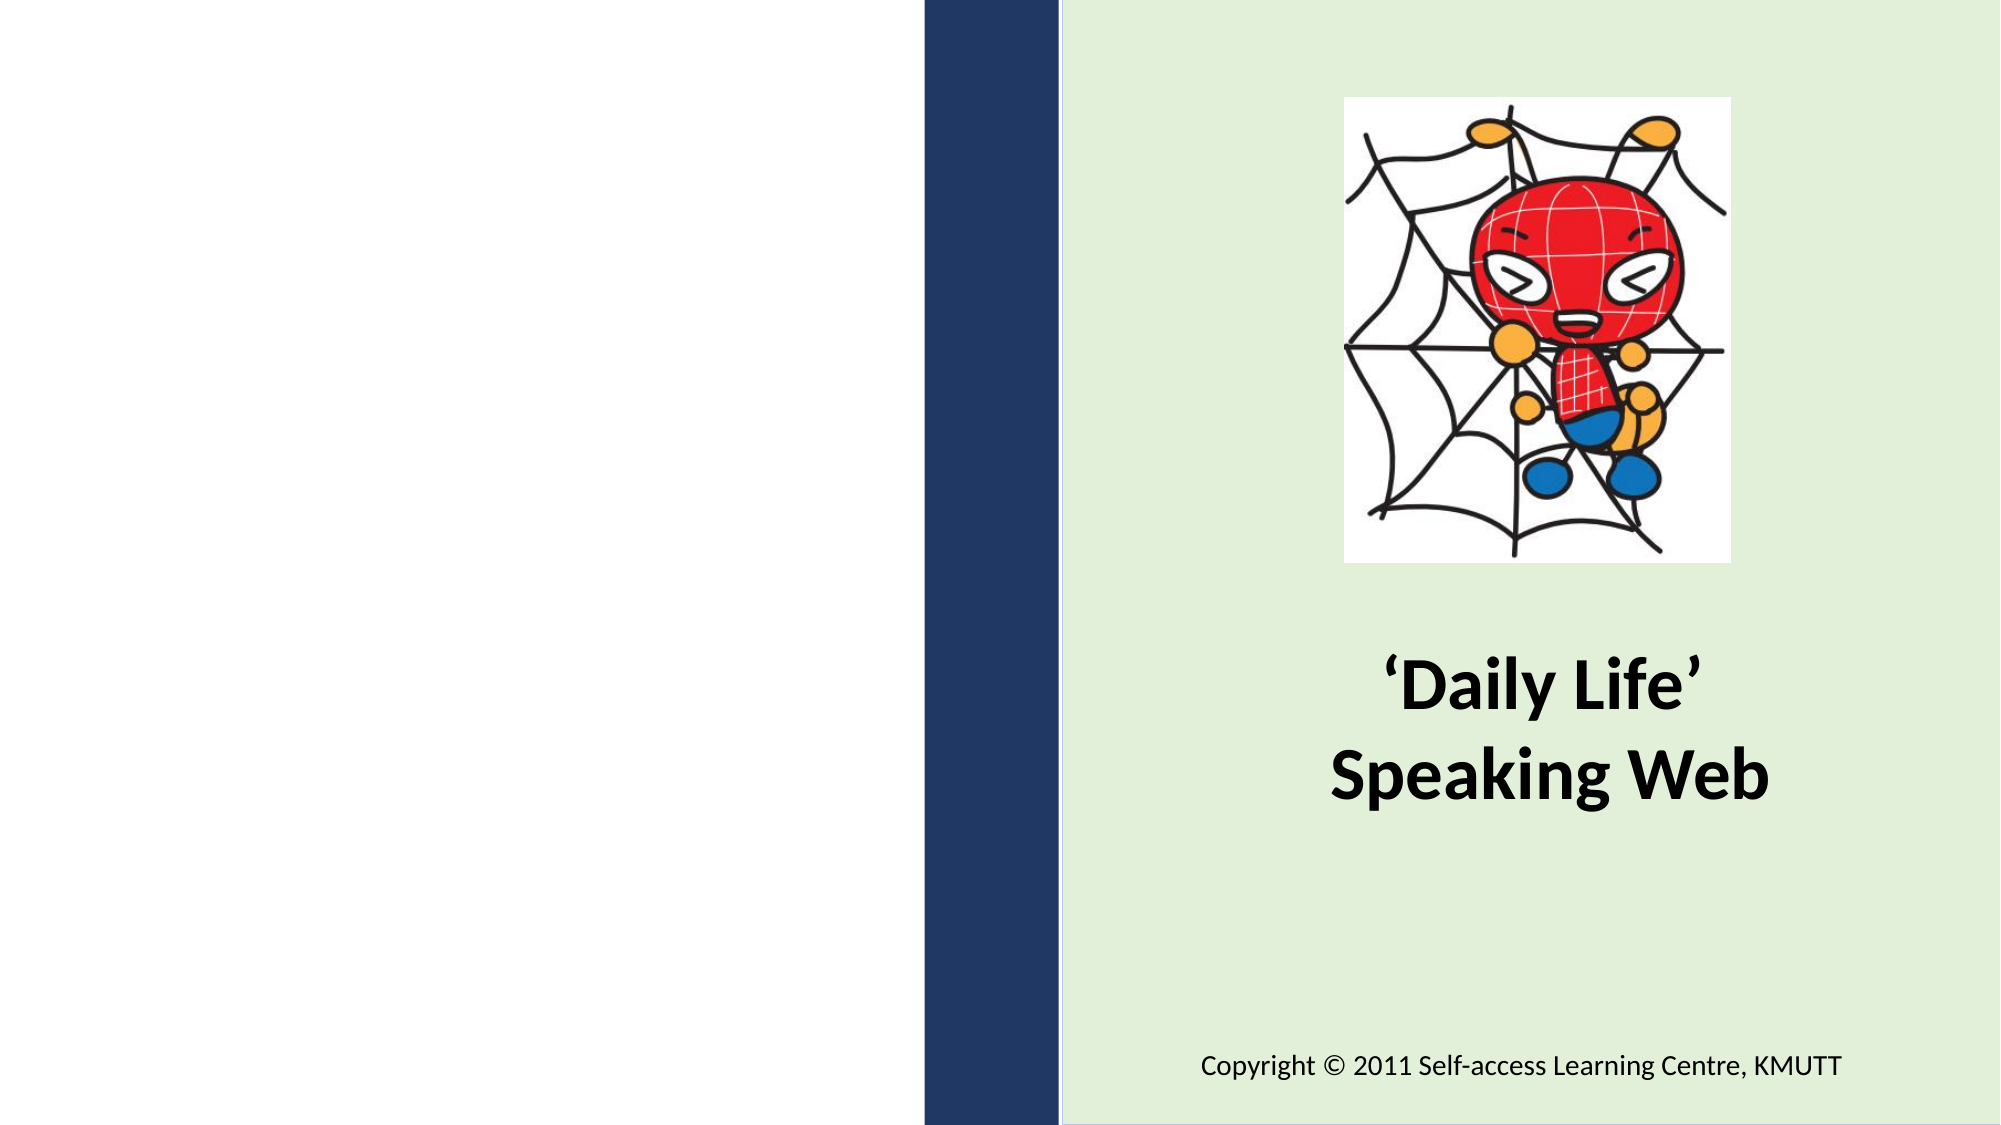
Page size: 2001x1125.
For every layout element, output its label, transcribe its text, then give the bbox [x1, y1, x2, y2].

text_box [923, 0, 1060, 1125]
picture [1344, 97, 1731, 563]
text_box ‘Daily Life’ Speaking Web [1212, 625, 1890, 823]
text_box [1062, 0, 2000, 1125]
text_box Copyright © 2011 Self-access Learning Centre, KMUTT [1184, 1037, 1918, 1090]
